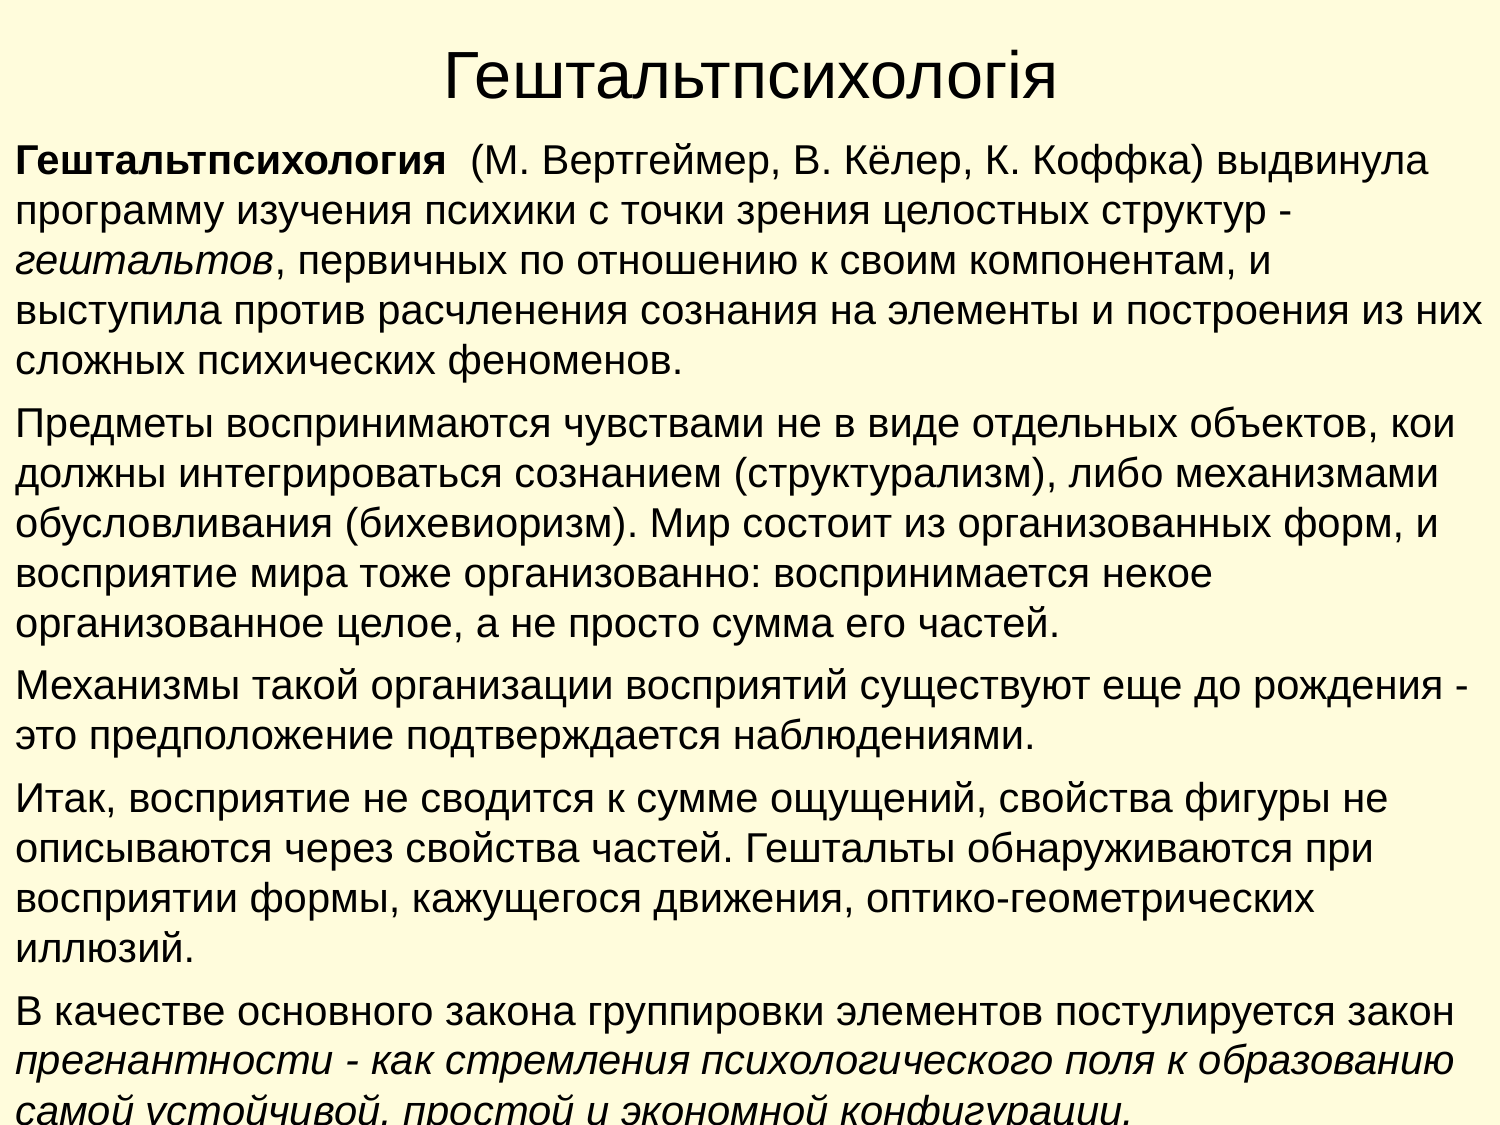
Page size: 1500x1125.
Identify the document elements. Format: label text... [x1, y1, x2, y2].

picture [0, 0, 1500, 125]
title Гештальтпсихологія [2, 25, 1500, 125]
text_box Гештальтпсихология (М. Вертгеймер, В. Кёлер, К. Коффка) выдвинула программу изучения психики с точки зрения целостных структур - гештальтов, первичных по отношению к своим компонентам, и выступила против расчленения сознания на элементы и построения из них сложных психических феноменов. Предметы воспринимаются чувствами не в виде отдельных объектов, кои должны интегрироваться сознанием (структурализм), либо механизмами обусловливания (бихевиоризм). Мир состоит из организованных форм, и восприятие мира тоже организованно: воспринимается некое организованное целое, а не просто сумма его частей. Механизмы такой организации восприятий существуют еще до рождения - это предположение подтверждается наблюдениями. Итак, восприятие не сводится к сумме ощущений, свойства фигуры не описываются через свойства частей. Гештальты обнаруживаются при восприятии формы, кажущегося движения, оптико-геометрических иллюзий. В качестве основного закона группировки элементов постулируется закон прегнантности - как стремления психологического поля к образованию самой устойчивой, простой и экономной конфигурации. [0, 125, 1500, 1125]
